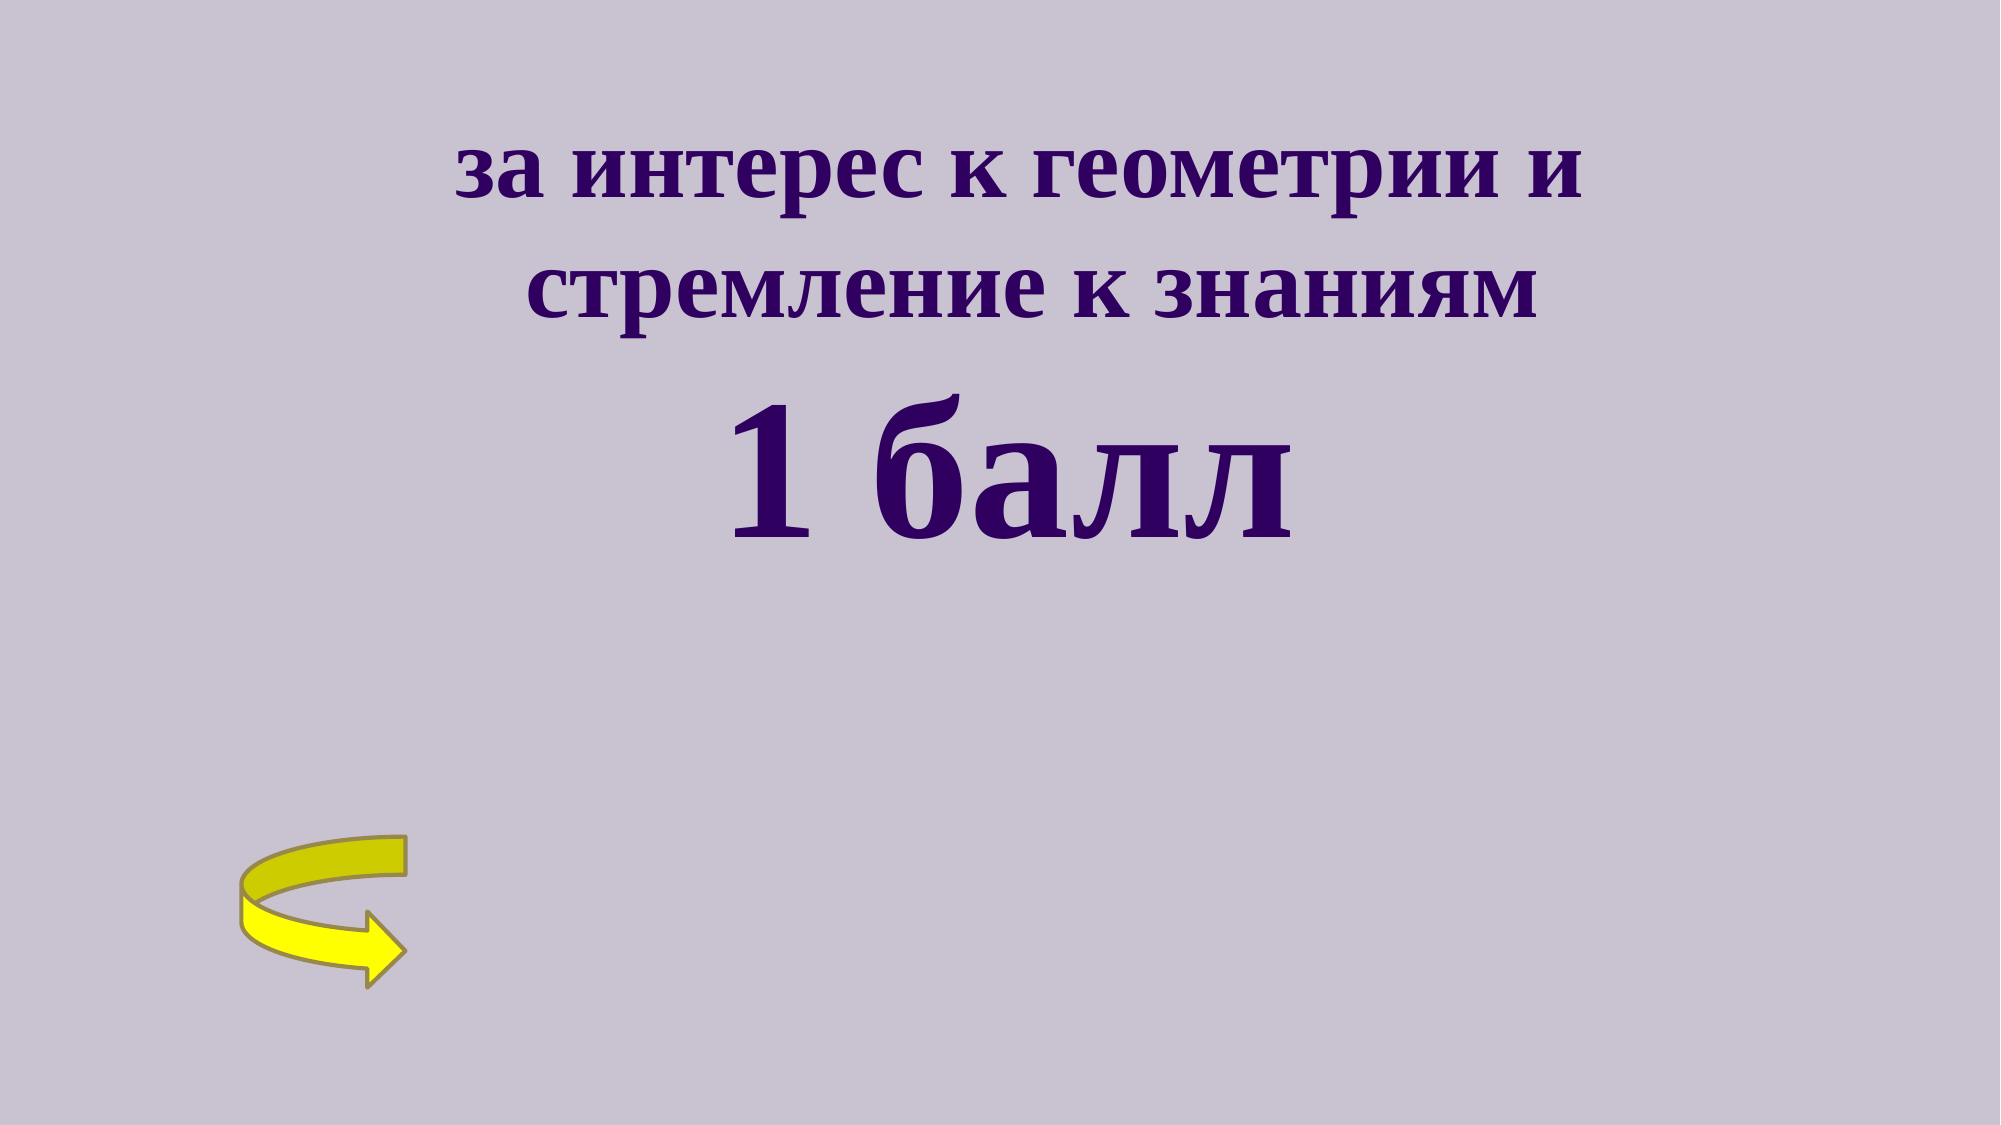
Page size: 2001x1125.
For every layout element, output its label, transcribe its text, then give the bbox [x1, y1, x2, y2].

text_box за интерес к геометрии и стремление к знаниям 1 балл [111, 0, 1954, 585]
text_box [239, 834, 408, 990]
